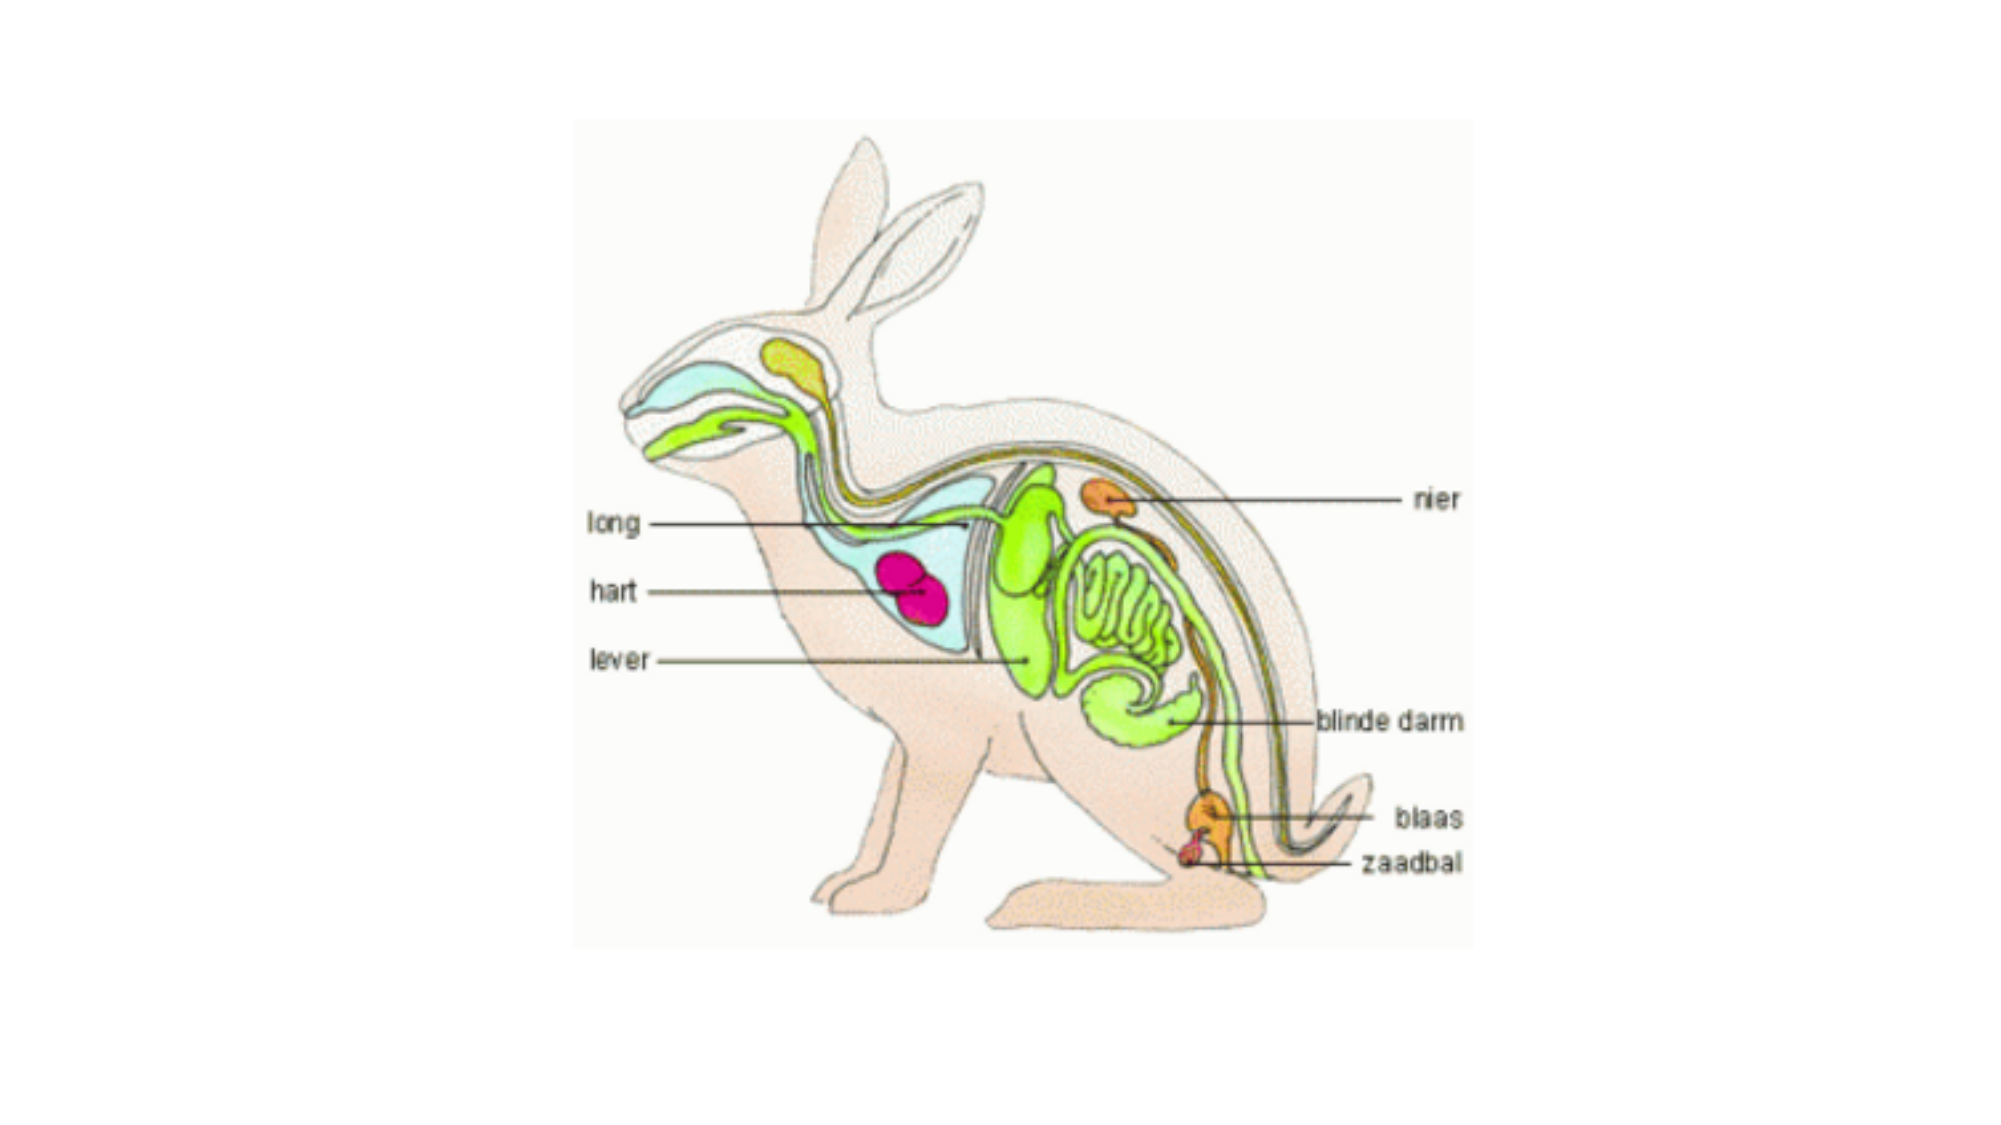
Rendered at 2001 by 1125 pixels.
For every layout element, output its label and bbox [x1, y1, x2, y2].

picture [553, 75, 1496, 958]
